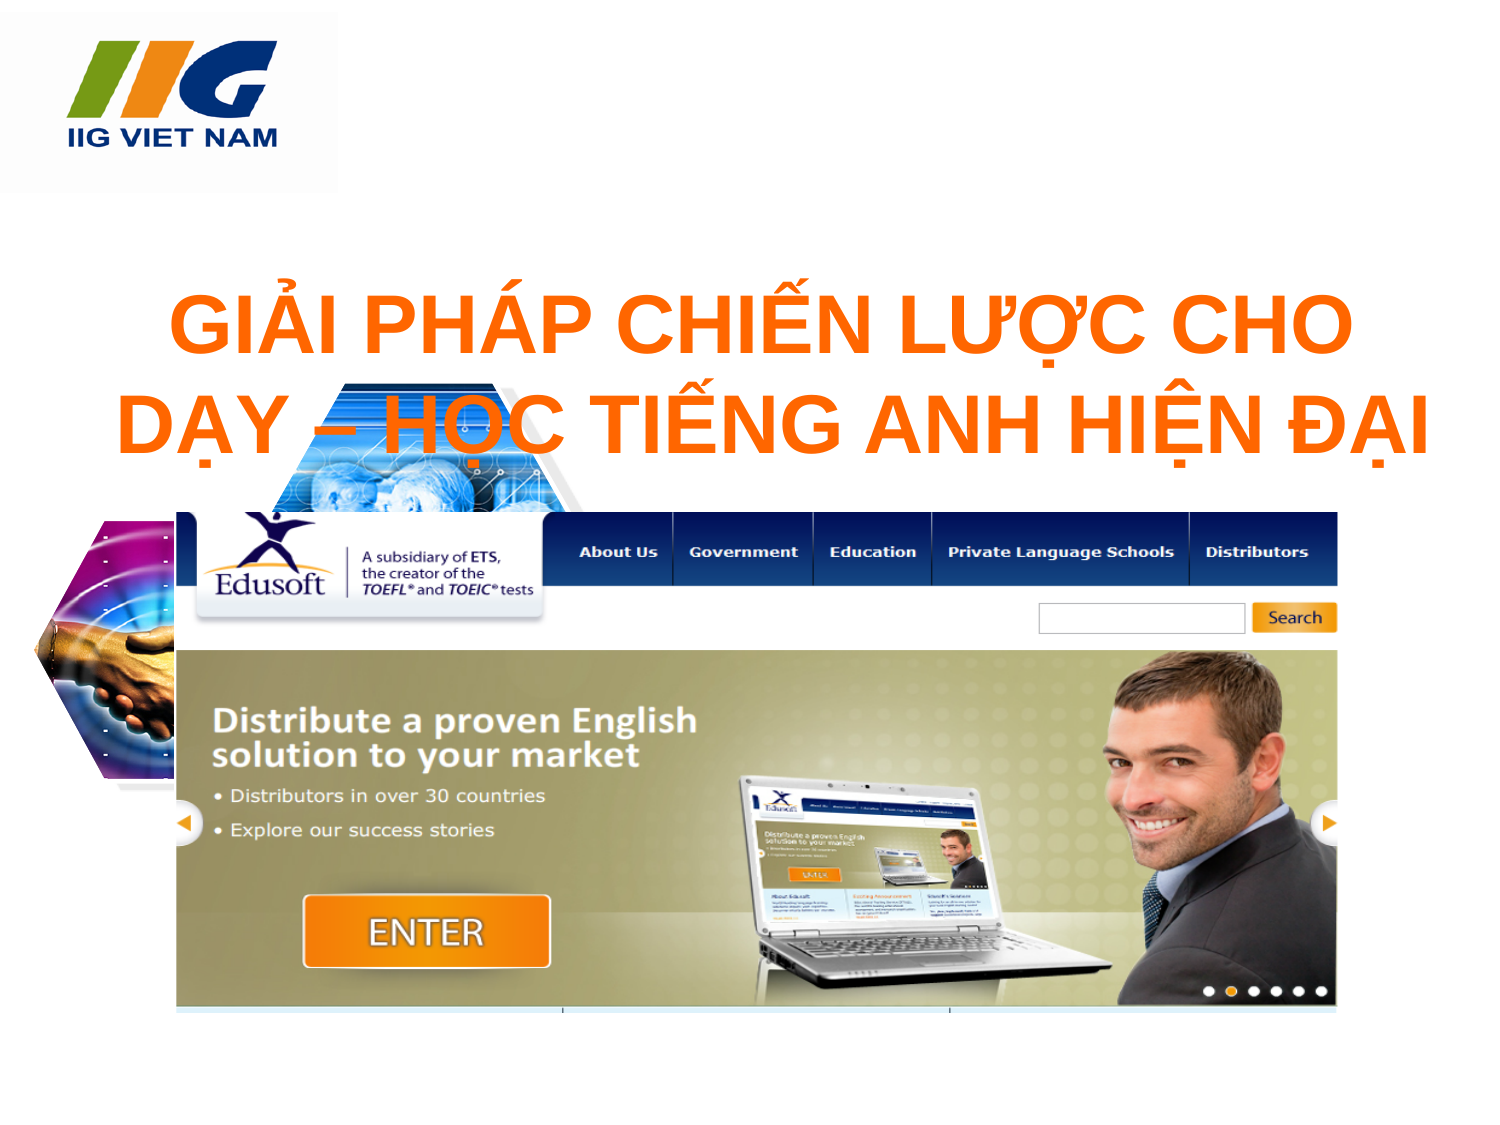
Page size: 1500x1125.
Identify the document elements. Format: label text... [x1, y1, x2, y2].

picture [35, 511, 1340, 1013]
picture [0, 11, 338, 194]
title GIẢI PHÁP CHIẾN LƯỢC CHO DẠY – HỌC TIẾNG ANH HIỆN ĐẠI [24, 187, 1500, 554]
